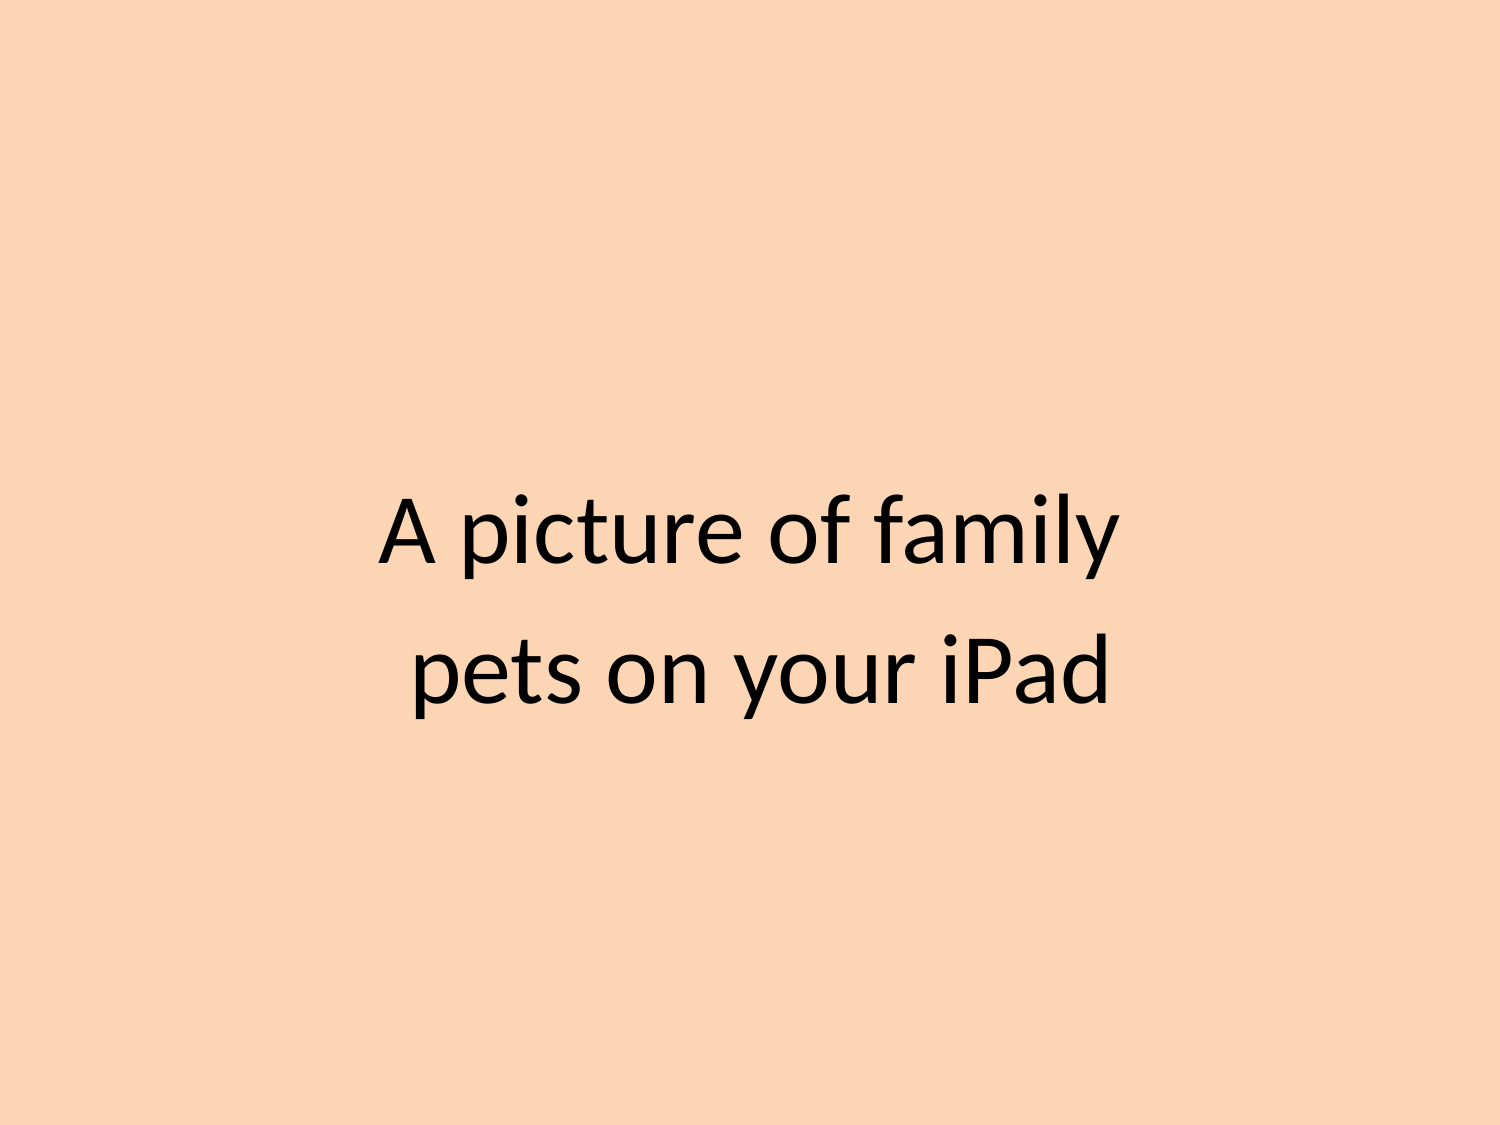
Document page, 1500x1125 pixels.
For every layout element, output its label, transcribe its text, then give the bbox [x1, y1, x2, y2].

list A picture of family pets on your iPad [75, 262, 1425, 1005]
